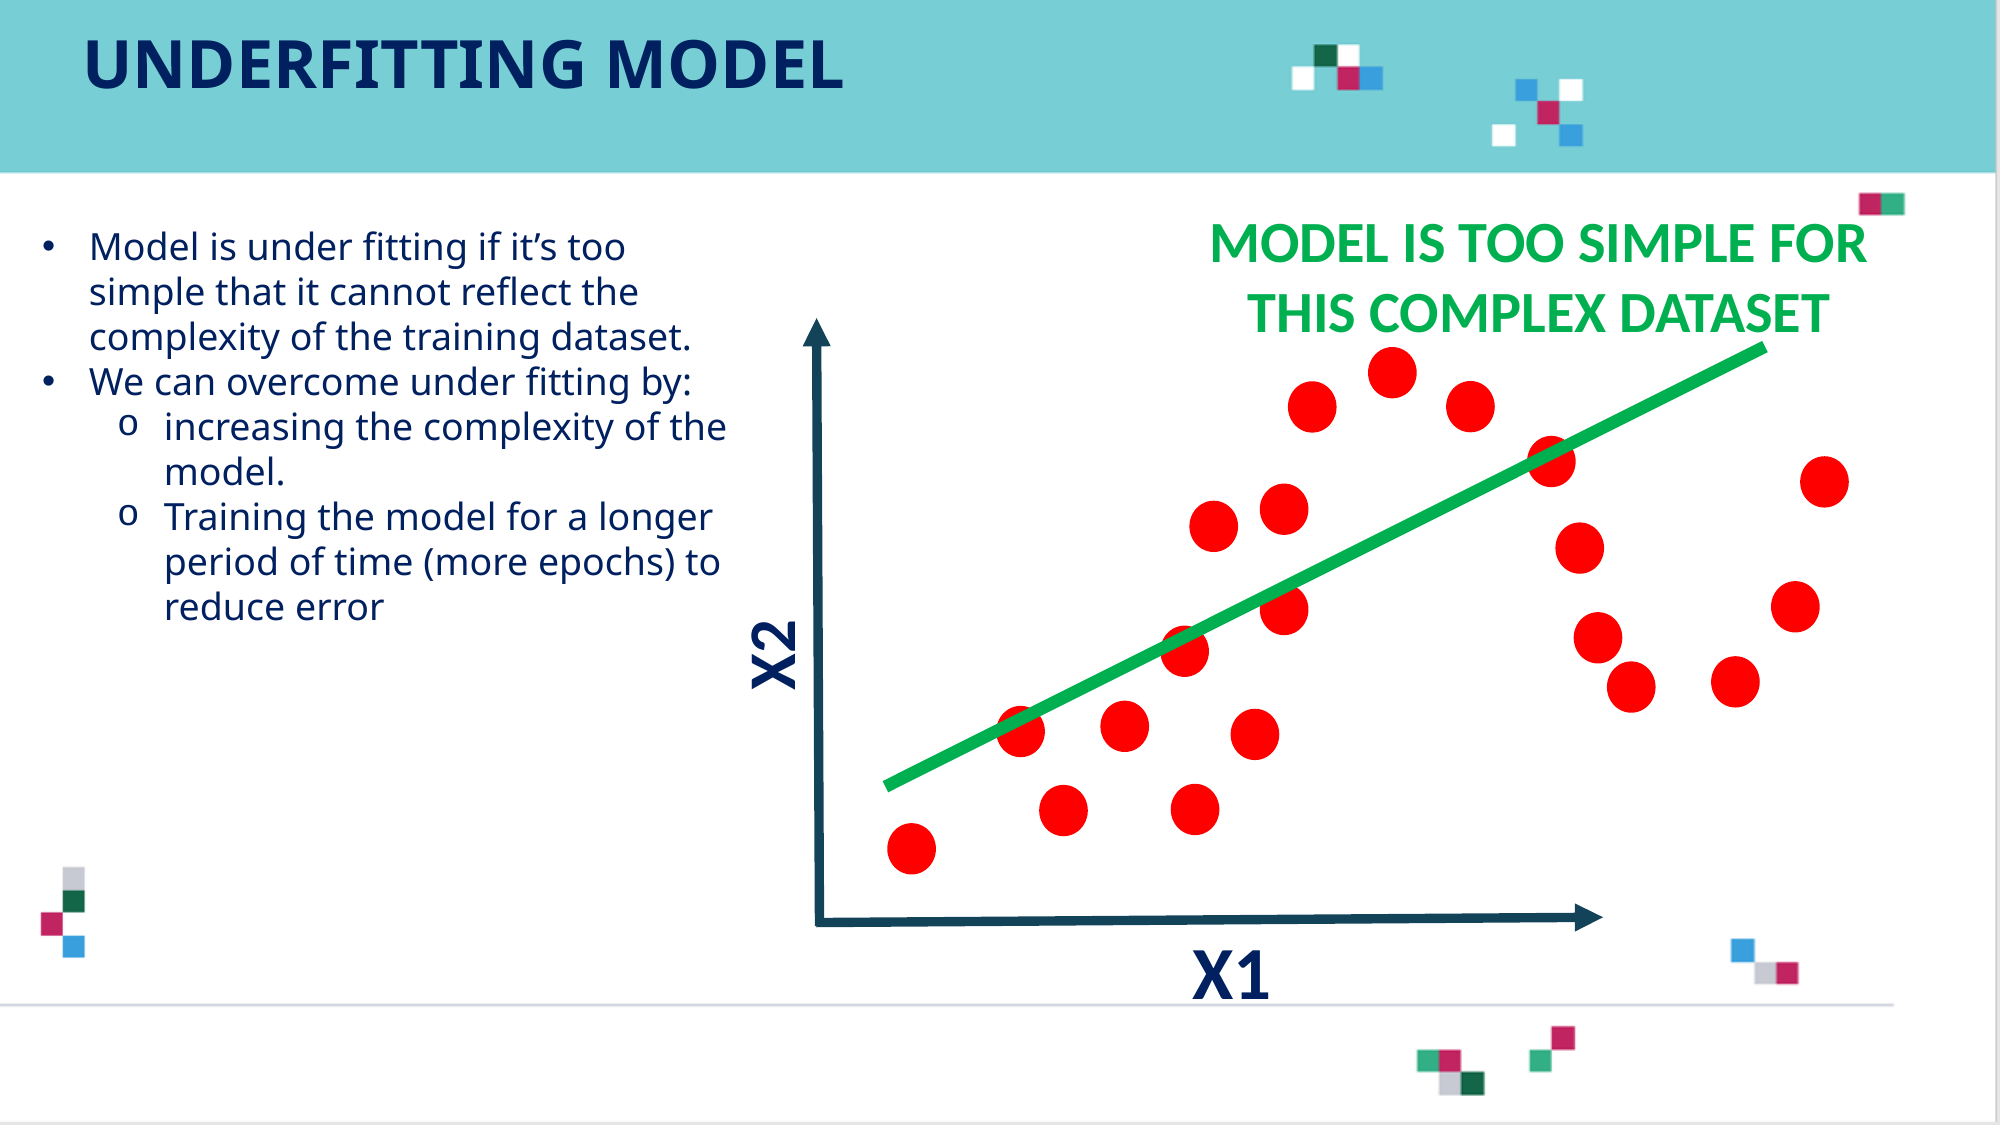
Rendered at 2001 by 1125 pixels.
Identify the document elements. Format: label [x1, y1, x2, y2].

picture [0, 0, 2000, 1125]
text_box [820, 917, 1604, 923]
text_box [885, 346, 1766, 787]
text_box [816, 318, 820, 927]
